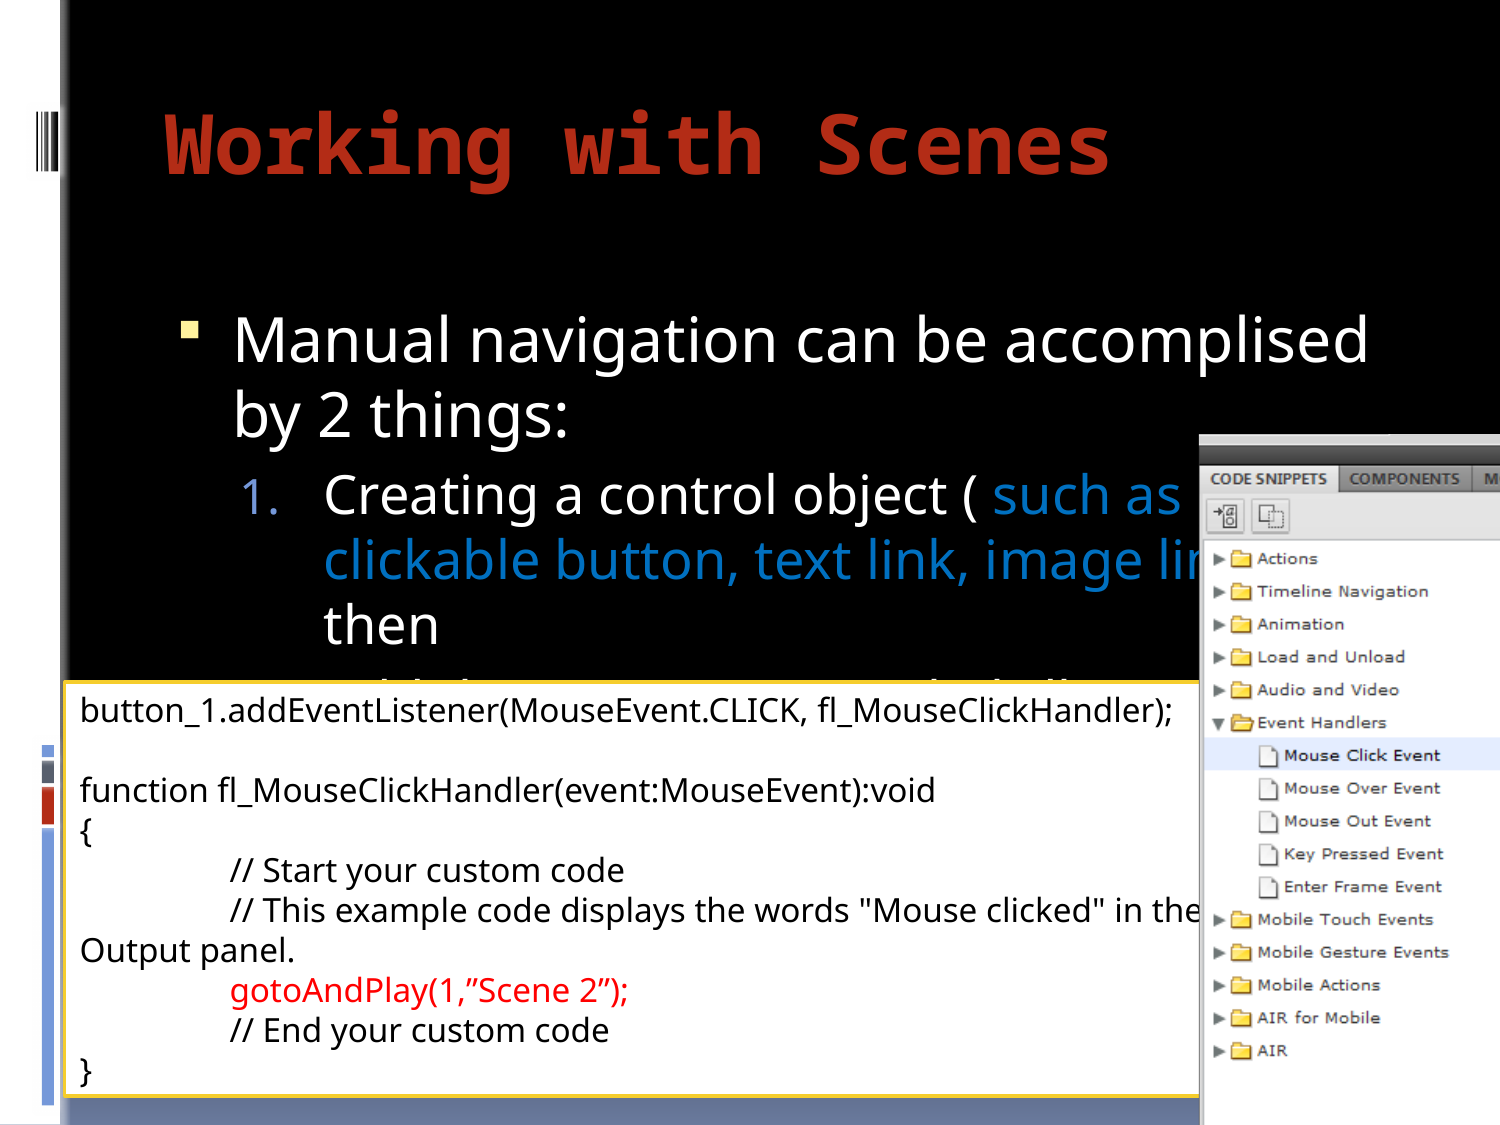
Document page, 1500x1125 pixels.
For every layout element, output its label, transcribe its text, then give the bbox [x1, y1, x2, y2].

text_box button_1.addEventListener(MouseEvent.CLICK, fl_MouseClickHandler); function fl_MouseClickHandler(event:MouseEvent):void { // Start your custom code // This example code displays the words "Mouse clicked" in the Output panel. gotoAndPlay(1,”Scene 2”); // End your custom code } [63, 680, 1190, 1098]
picture [1198, 433, 1500, 1125]
title Working with Scenes [150, 83, 1425, 234]
list Manual navigation can be accomplised by 2 things: Creating a control object ( such as clickable button, text link, image link…etc) then Add the action to event habdlers : [150, 292, 1425, 680]
